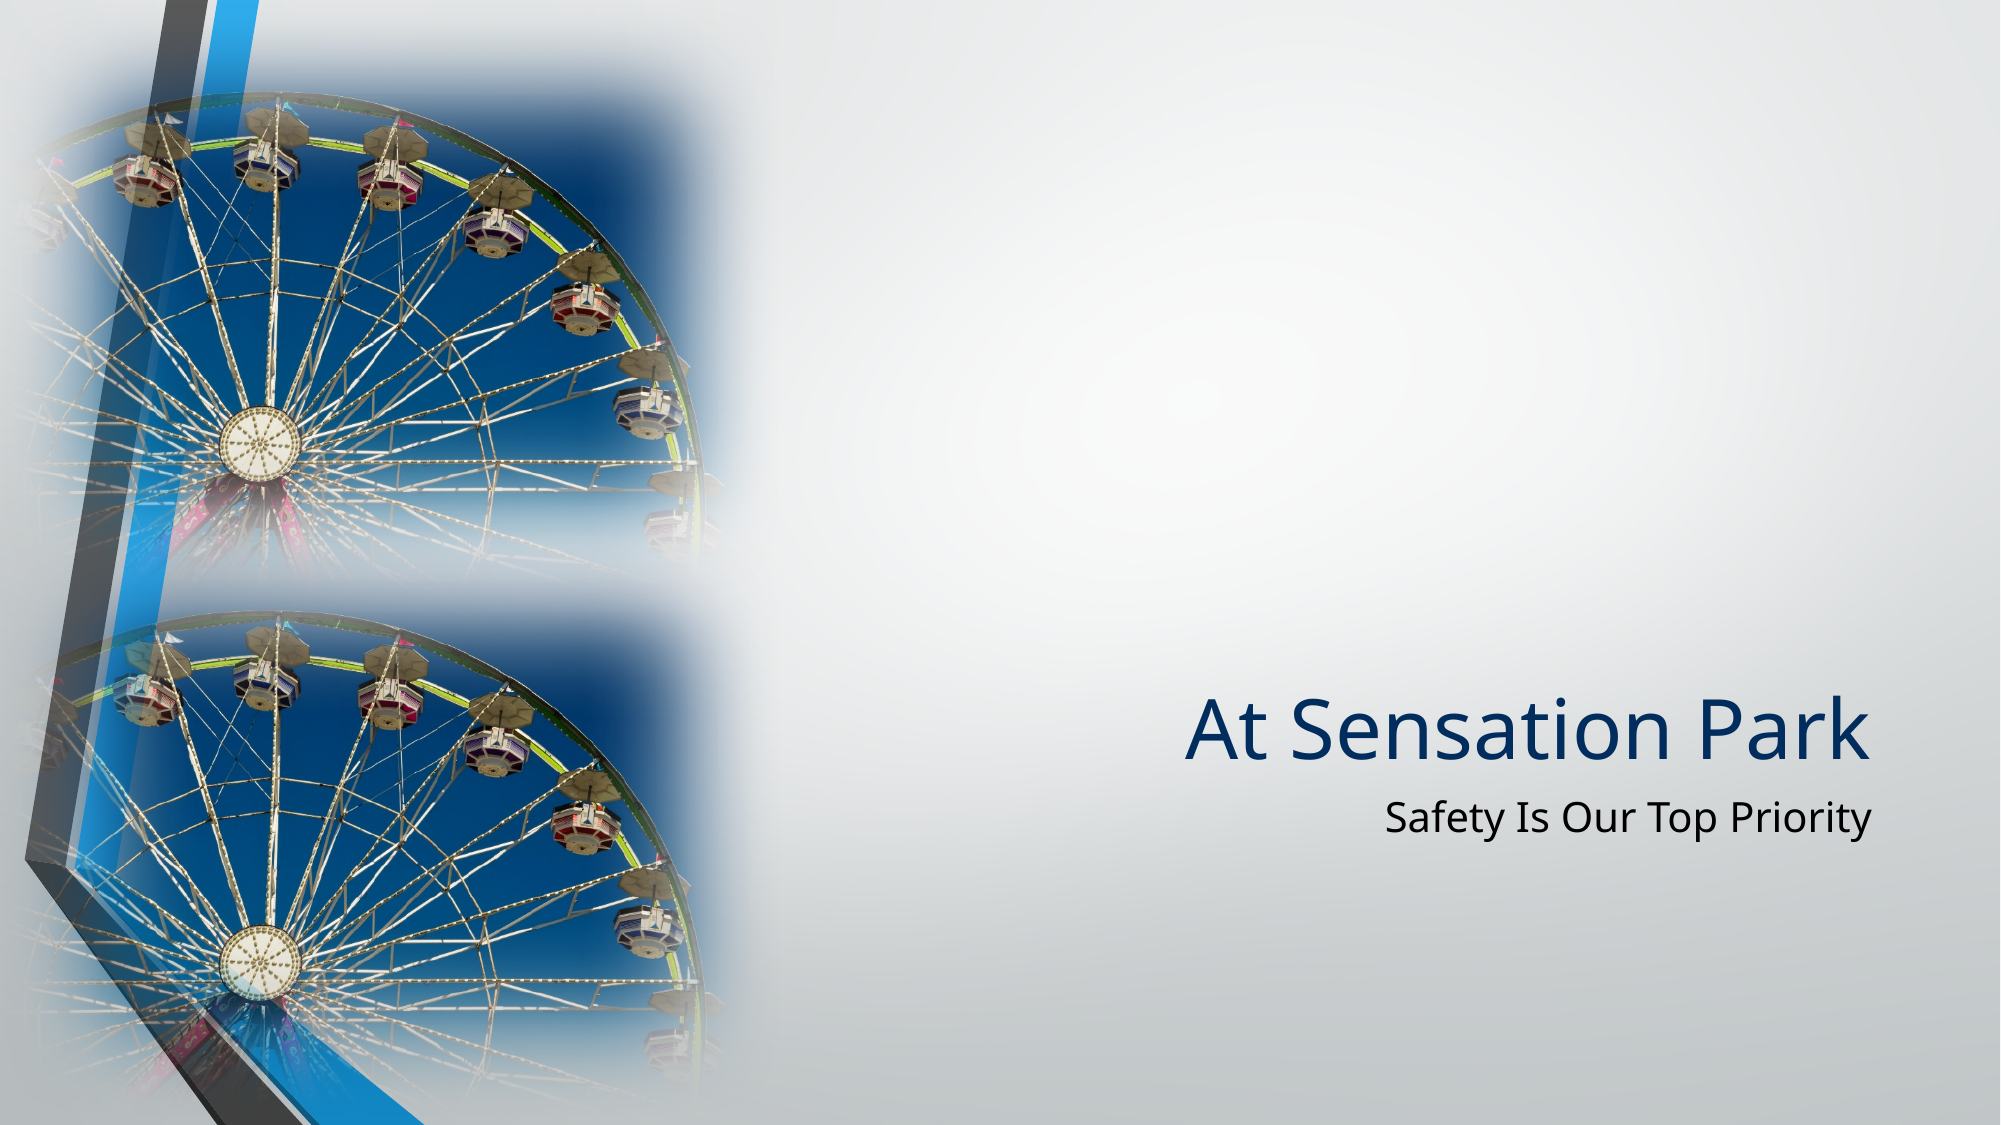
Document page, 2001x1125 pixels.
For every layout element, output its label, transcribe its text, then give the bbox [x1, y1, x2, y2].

picture [0, 0, 781, 1119]
title At Sensation Park [781, 437, 1887, 783]
list Safety Is Our Top Priority [781, 783, 1887, 925]
